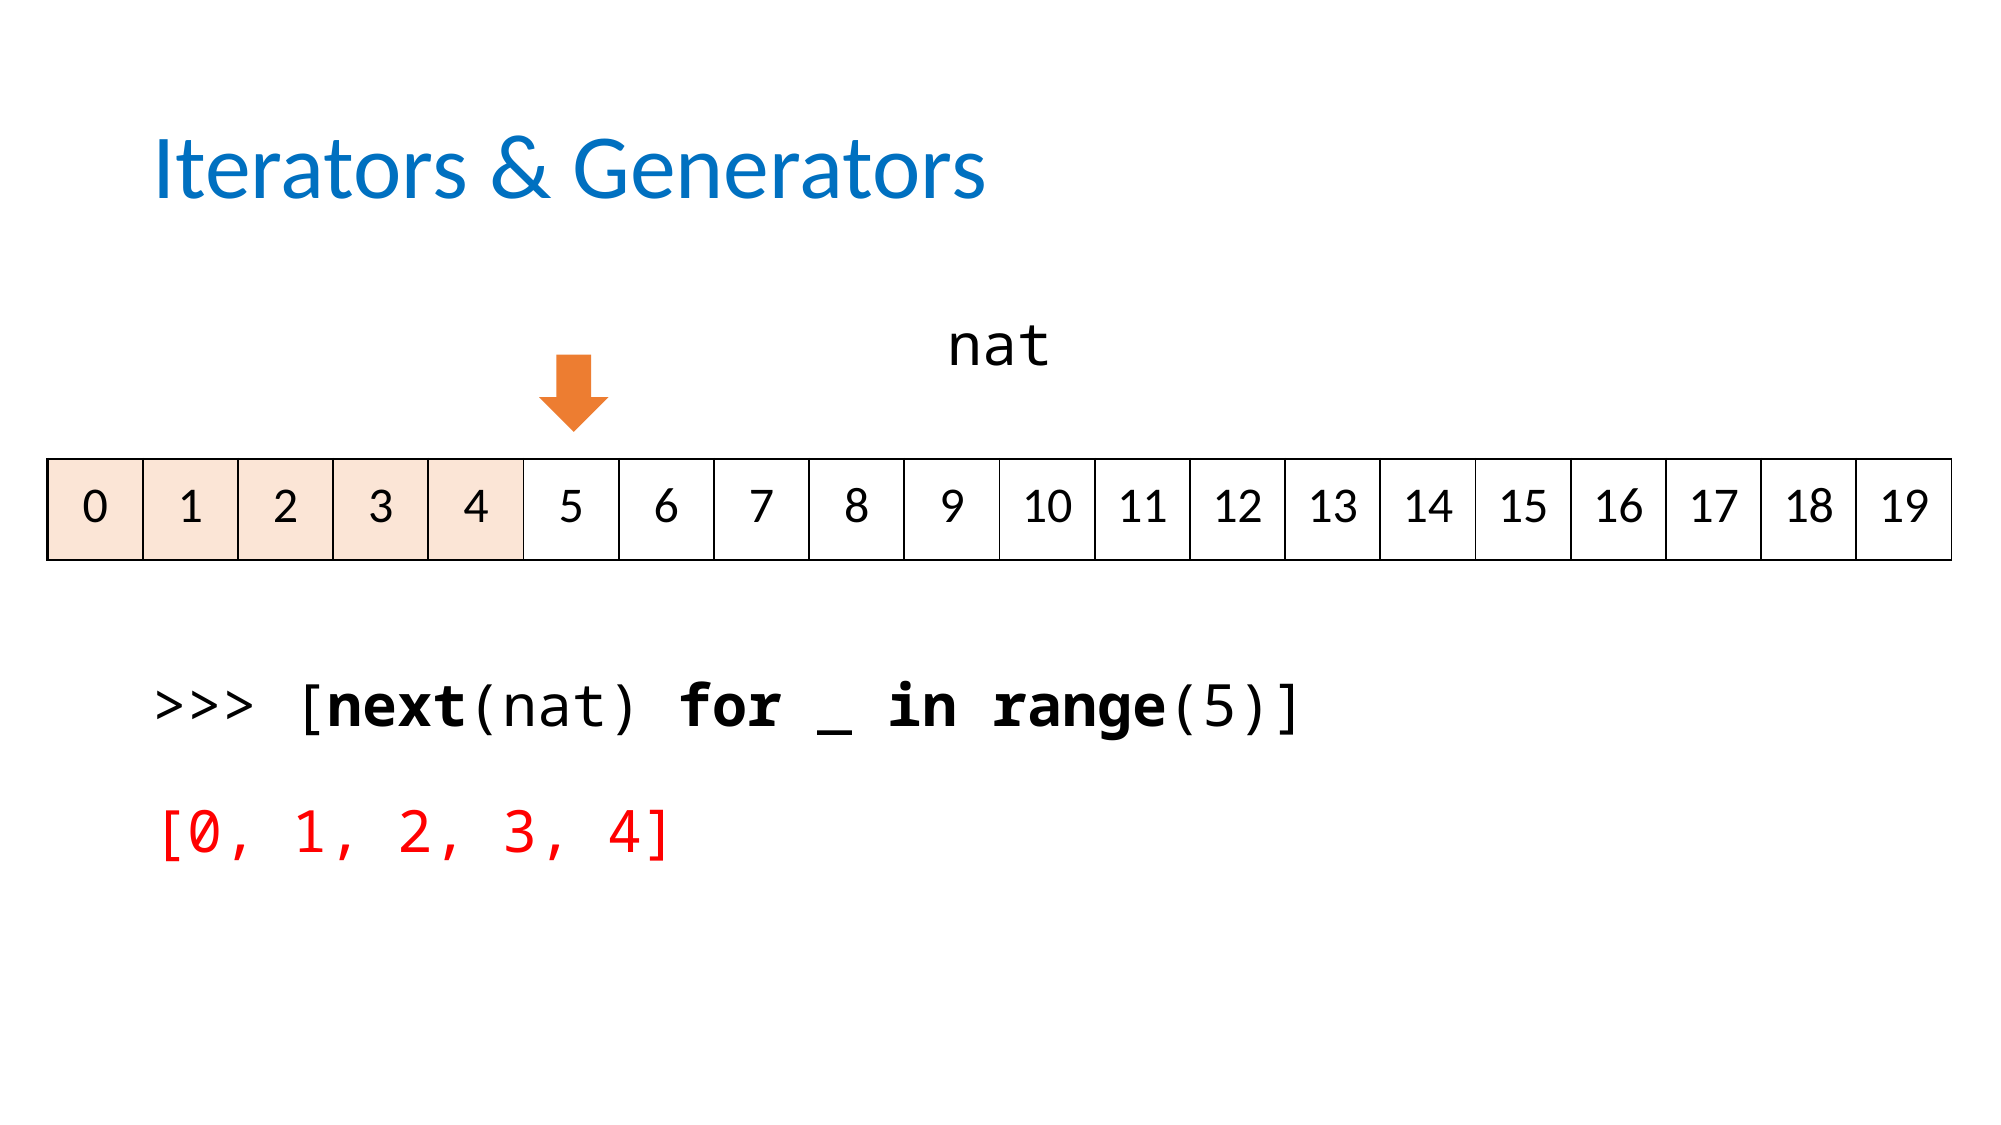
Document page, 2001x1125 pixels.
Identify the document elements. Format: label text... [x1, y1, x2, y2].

text_box >>> [next(nat) for _ in range(5)] [0, 1, 2, 3, 4] [137, 625, 1863, 1066]
table_header 6 [620, 460, 713, 559]
title Iterators & Generators [137, 59, 1863, 278]
table_header 10 [1000, 460, 1094, 559]
table_header 4 [429, 460, 523, 559]
table_header 11 [1096, 460, 1189, 559]
text_box nat [932, 300, 1068, 385]
table_header 12 [1191, 460, 1284, 559]
table_header 13 [1286, 460, 1379, 559]
table_header 19 [1857, 460, 1951, 559]
table_header 3 [334, 460, 427, 559]
text_box [539, 354, 609, 432]
table_header 1 [144, 460, 237, 559]
table_header 8 [810, 460, 903, 559]
table_header 18 [1762, 460, 1855, 559]
table_header 7 [715, 460, 808, 559]
table_header 14 [1381, 460, 1475, 559]
table_header 2 [239, 460, 332, 559]
table_header 9 [905, 460, 999, 559]
table_header 5 [524, 460, 618, 559]
table_header 16 [1572, 460, 1665, 559]
table_header 0 [49, 460, 142, 559]
table_header 15 [1476, 460, 1570, 559]
table_header 17 [1667, 460, 1760, 559]
